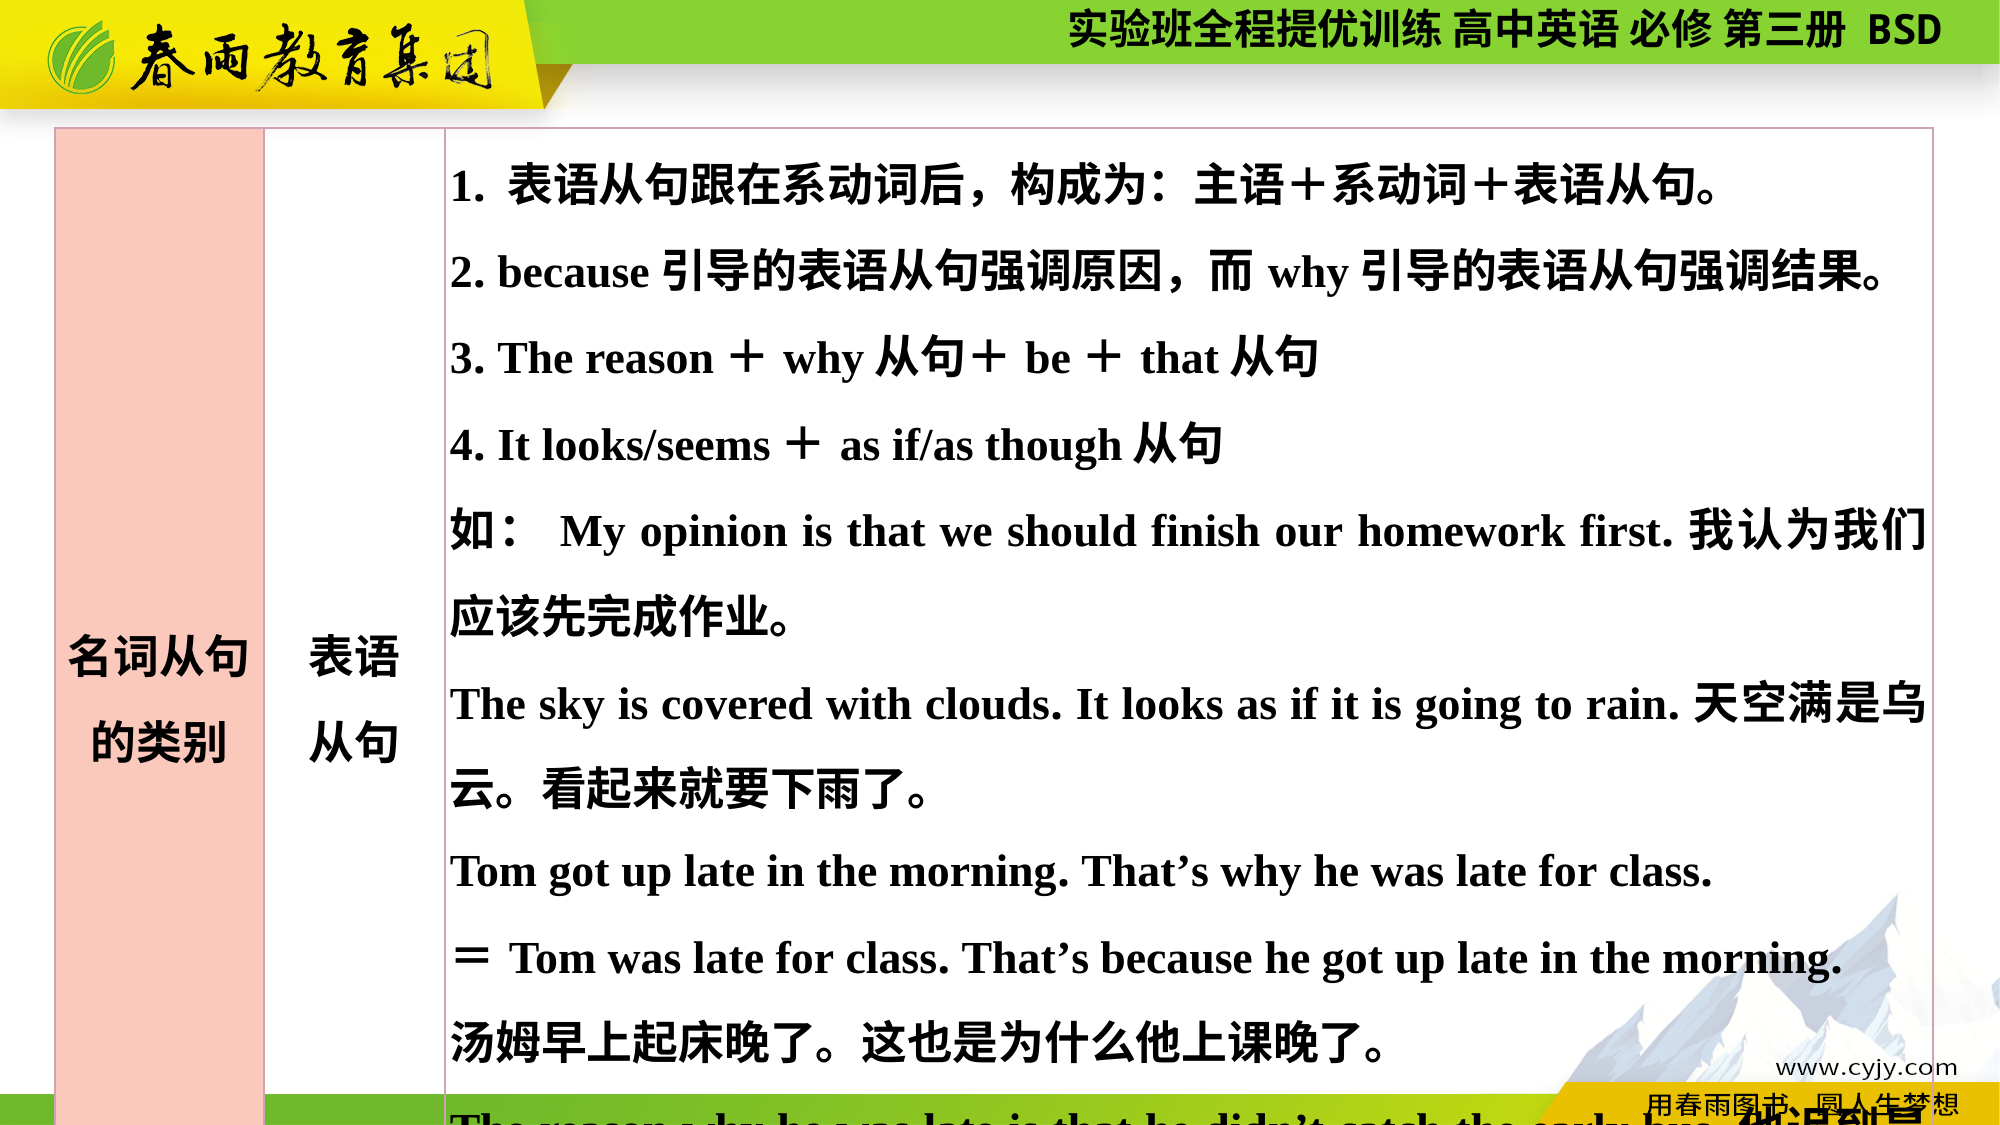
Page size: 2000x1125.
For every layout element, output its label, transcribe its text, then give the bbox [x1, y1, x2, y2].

table_header 表语 从句 [265, 129, 444, 1125]
picture [0, 0, 2000, 1125]
table_header 1. 表语从句跟在系动词后，构成为：主语＋系动词＋表语从句。 2. because引导的表语从句强调原因，而why引导的表语从句强调结果。 3. The reason＋why从句＋be＋that从句 4. It looks/seems＋as if/as though从句 如：My opinion is that we should finish our homework first.我认为我们应该先完成作业。 The sky is covered with clouds. It looks as if it is going to rain.天空满是乌云。看起来就要下雨了。 Tom got up late in the morning. That’s why he was late for class. ＝Tom was late for class. That’s because he got up late in the morning. 汤姆早上起床晚了。这也是为什么他上课晚了。 The reason why he was late is that he didn’t catch the early bus.他迟到是因为没有赶上早班车。 [446, 129, 1932, 1125]
table_header 名词从句 的类别 [56, 129, 263, 1125]
